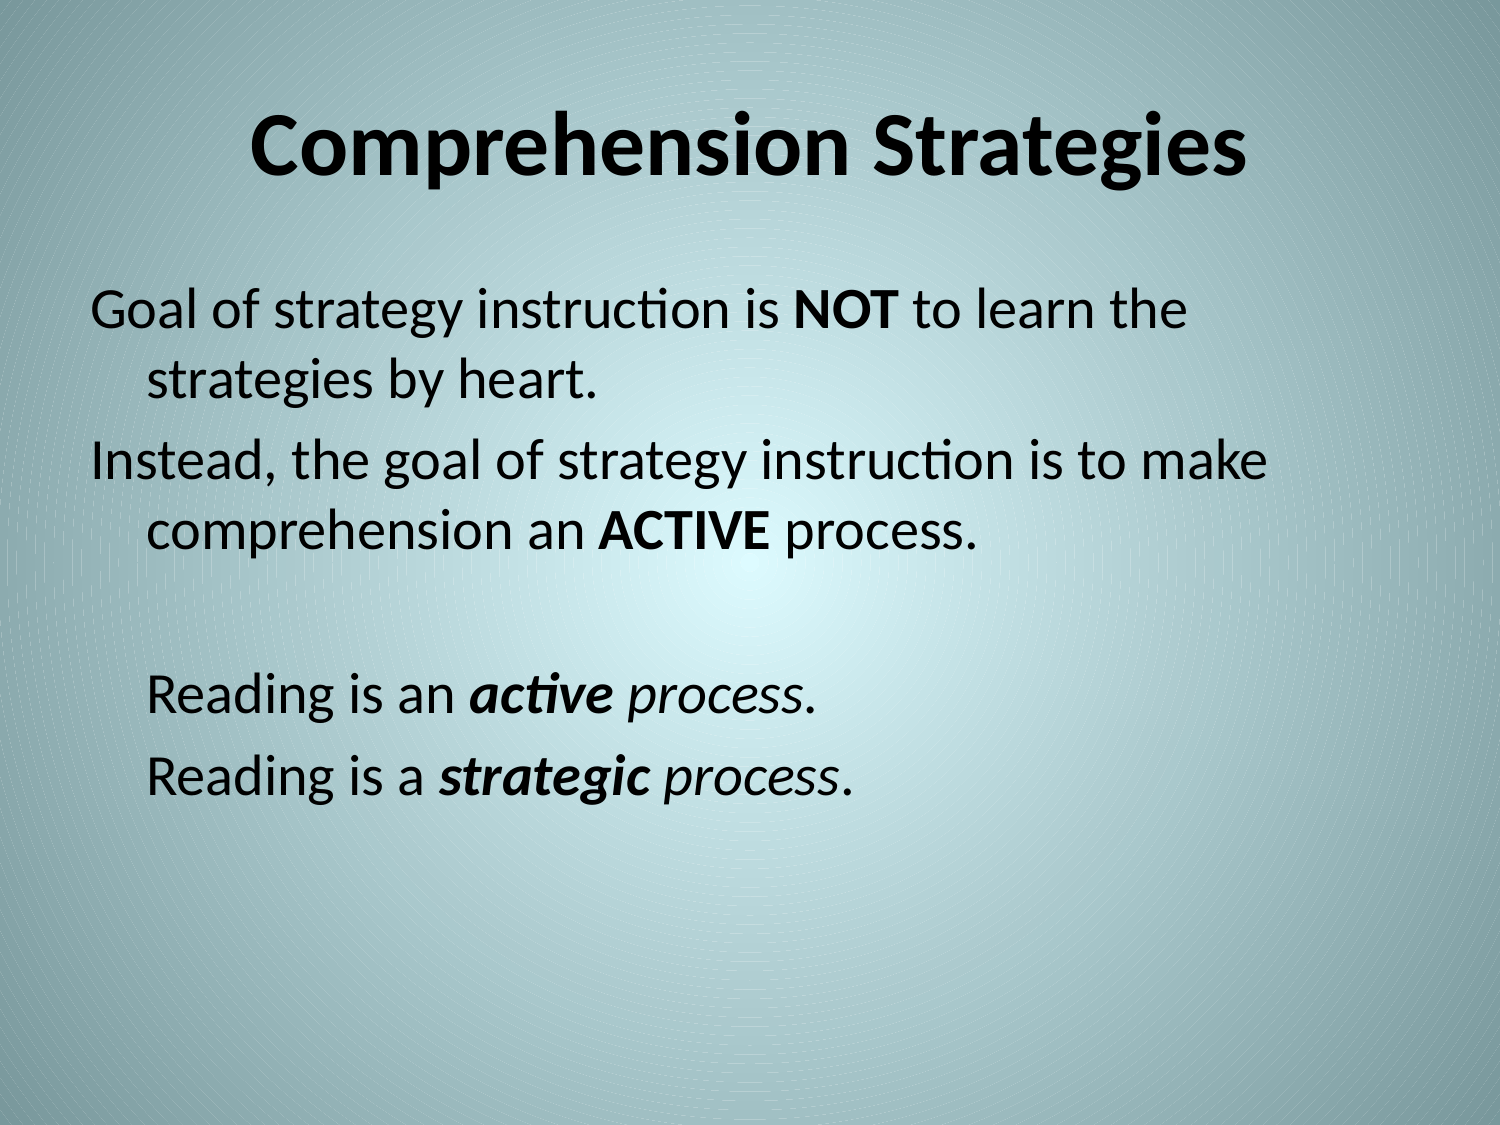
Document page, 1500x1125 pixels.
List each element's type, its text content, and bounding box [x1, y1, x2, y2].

title Comprehension Strategies [75, 45, 1425, 233]
list Goal of strategy instruction is NOT to learn the strategies by heart. Instead, the goal of strategy instruction is to make comprehension an ACTIVE process. Reading is an active process. Reading is a strategic process. [75, 262, 1425, 1005]
